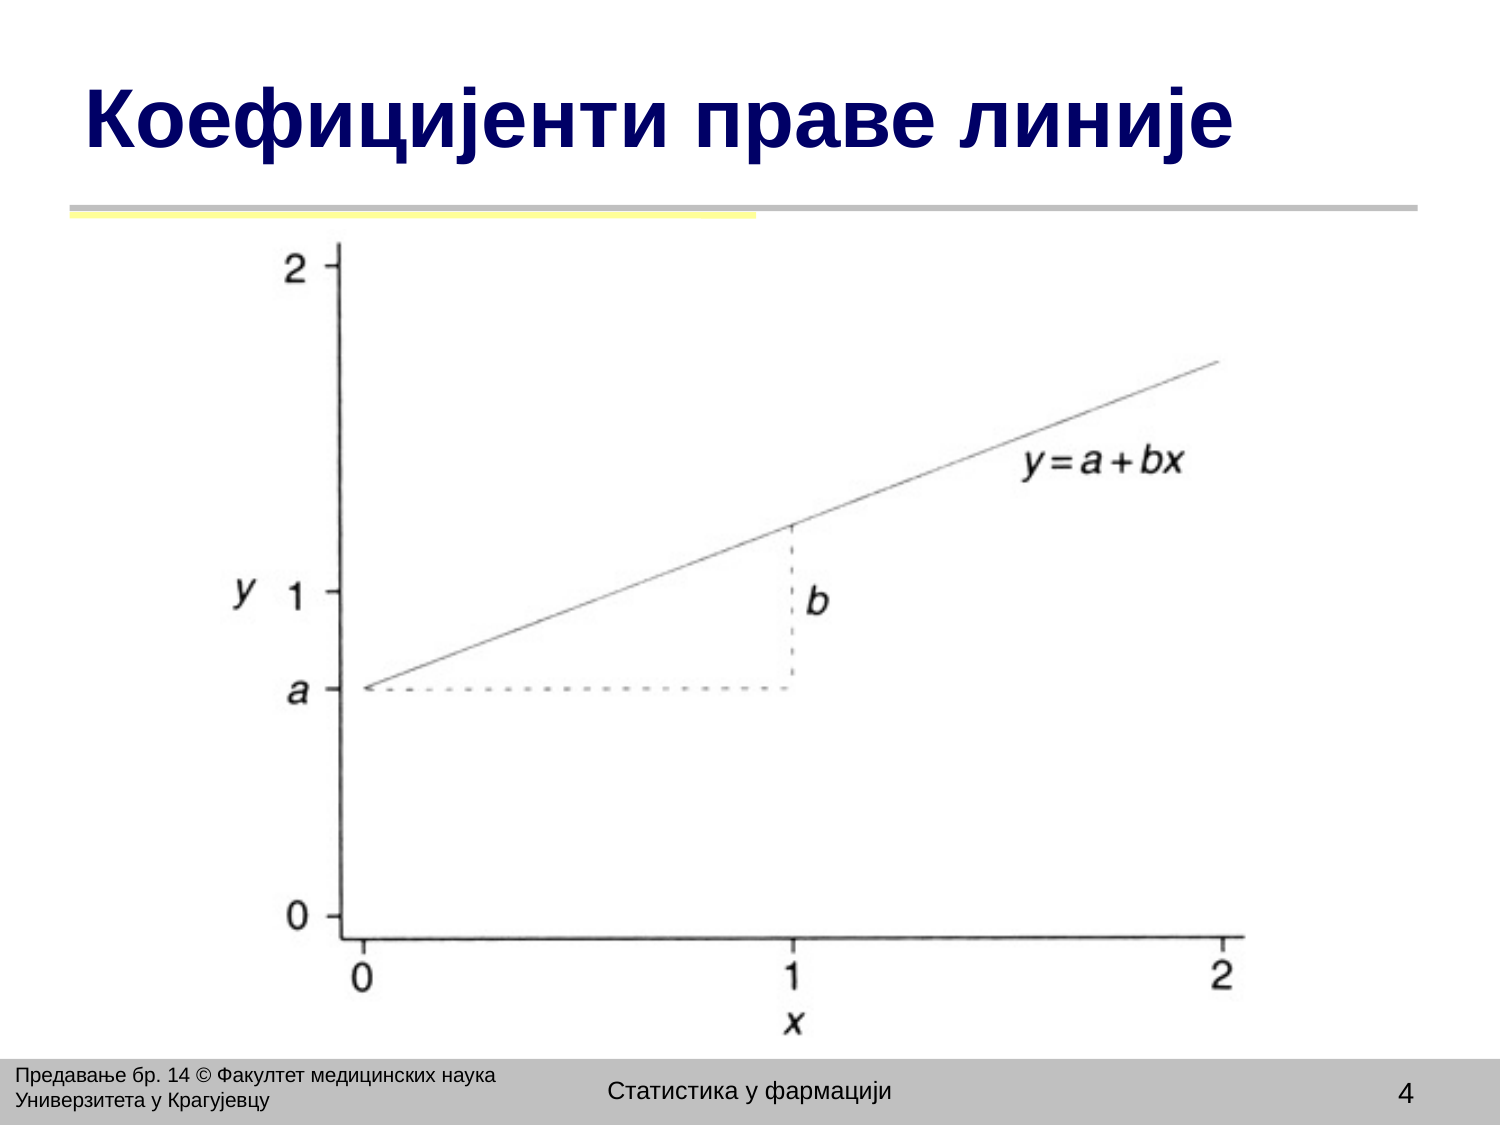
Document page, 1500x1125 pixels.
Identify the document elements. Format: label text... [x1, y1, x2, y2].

footer Статистика у фармацији [512, 1066, 988, 1125]
title Коефицијенти праве линије [69, 19, 1426, 208]
picture [220, 229, 1255, 1049]
slide_number Предавање бр. 14 © Факултет медицинских наука Универзитета у Крагујевцу [0, 1053, 622, 1108]
slide_number 4 [1079, 1066, 1430, 1125]
